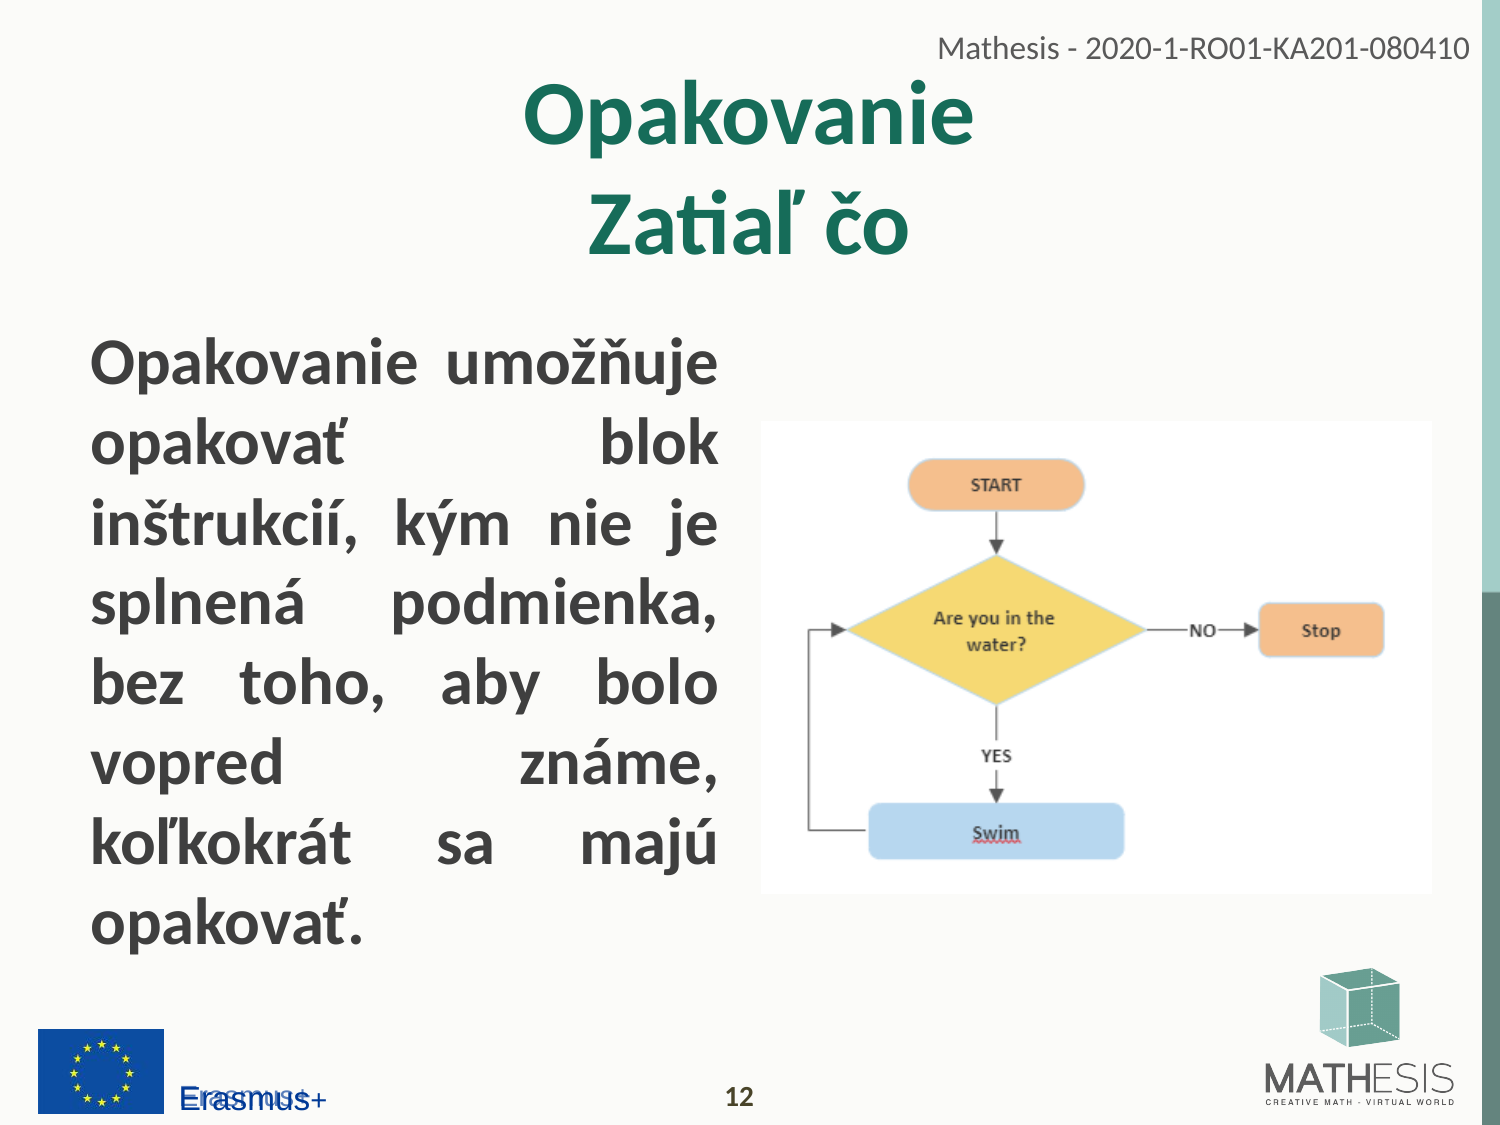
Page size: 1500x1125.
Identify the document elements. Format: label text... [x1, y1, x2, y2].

title Opakovanie Zatiaľ čo [75, 45, 1425, 233]
picture [38, 1029, 164, 1114]
list Opakovanie umožňuje opakovať blok inštrukcií, kým nie je splnená podmienka, bez toho, aby bolo vopred známe, koľkokrát sa majú opakovať. [75, 310, 735, 1005]
picture [761, 421, 1433, 894]
